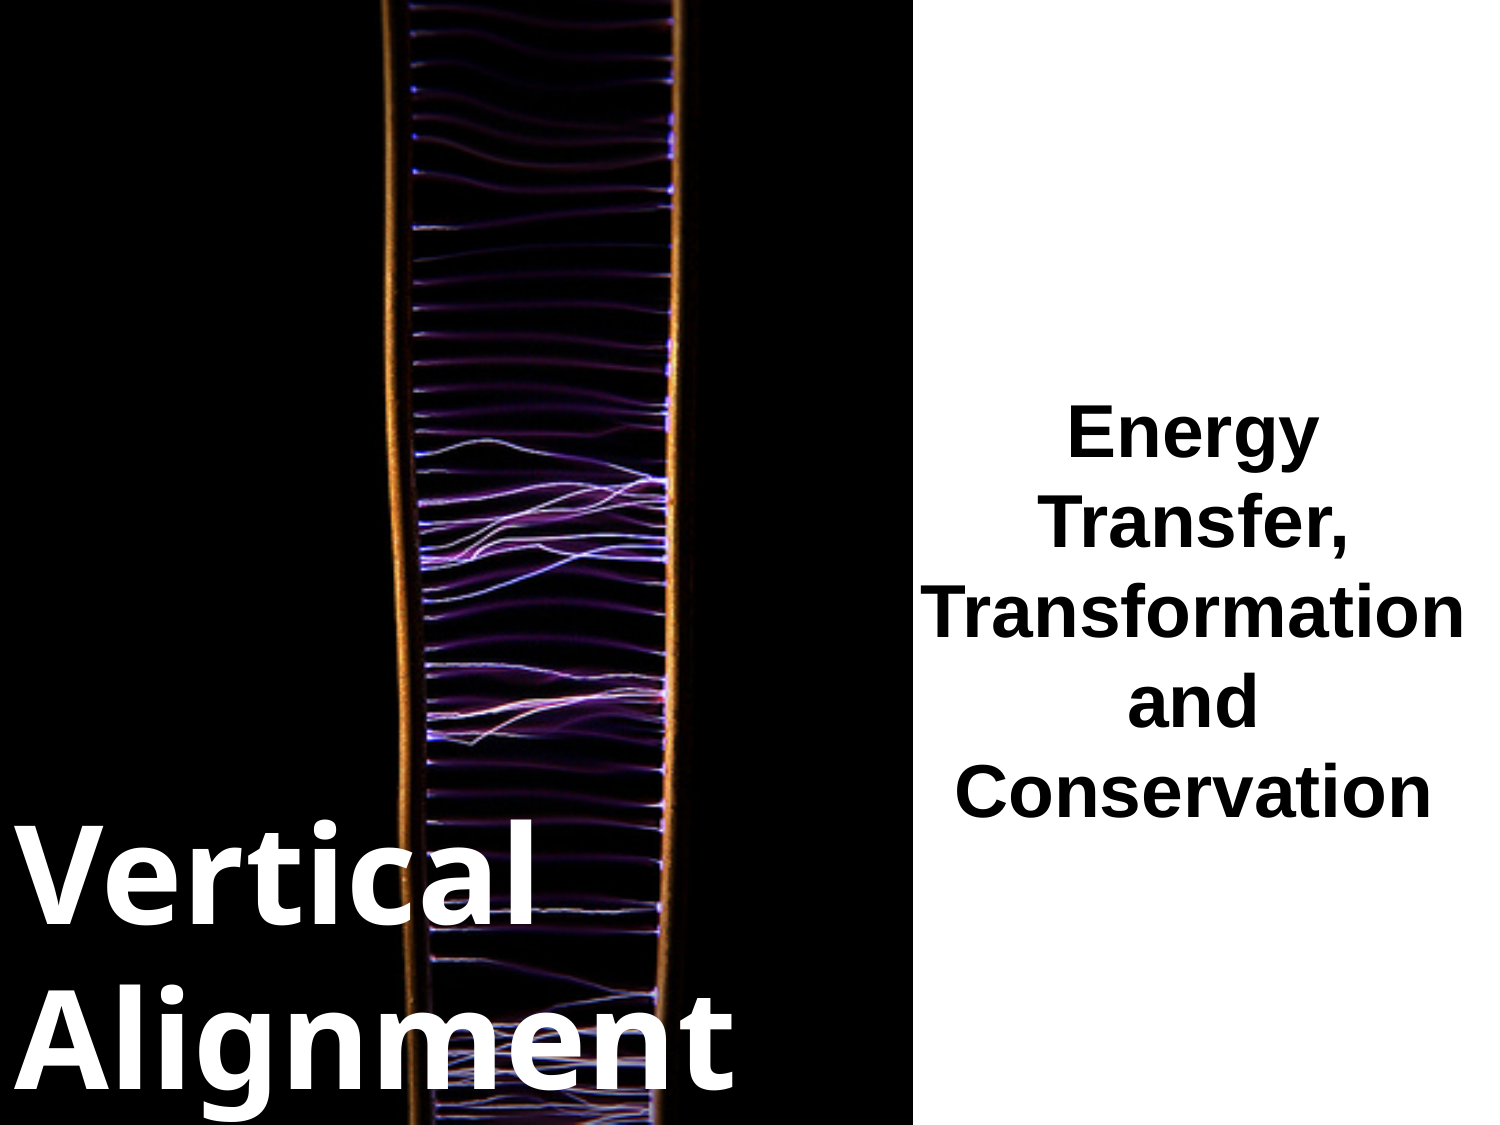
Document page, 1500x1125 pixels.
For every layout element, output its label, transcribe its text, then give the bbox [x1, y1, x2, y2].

text_box Energy Transfer, Transformation and Conservation [918, 374, 1488, 1125]
picture [0, 0, 913, 1125]
